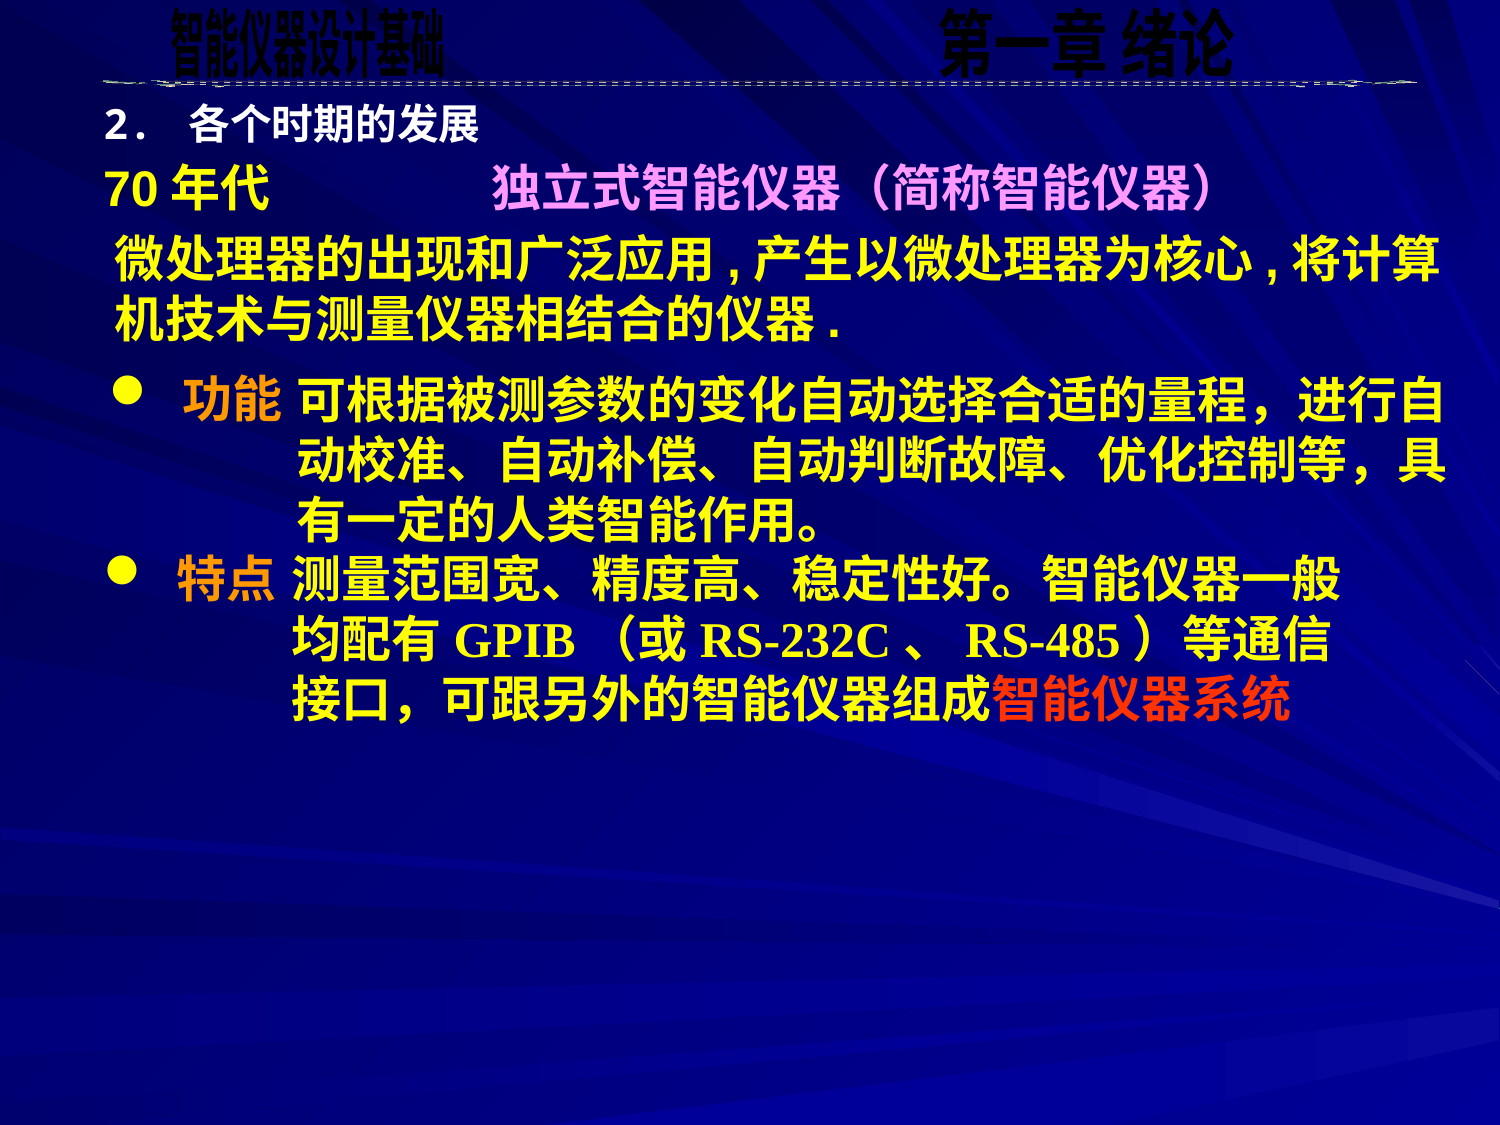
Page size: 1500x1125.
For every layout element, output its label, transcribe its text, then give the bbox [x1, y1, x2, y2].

text_box 70年代 [88, 149, 361, 225]
text_box 独立式智能仪器（简称智能仪器） [430, 149, 1500, 224]
picture [88, 78, 1424, 91]
text_box 2. 各个时期的发展 [88, 90, 951, 155]
text_box 功能 [94, 359, 303, 435]
text_box 测量范围宽、精度高、稳定性好。智能仪器一般均配有GPIB（或RS-232C、RS-485）等通信接口，可跟另外的智能仪器组成智能仪器系统 [276, 539, 1390, 735]
text_box 可根据被测参数的变化自动选择合适的量程，进行自动校准、自动补偿、自动判断故障、优化控制等，具有一定的人类智能作用。 [282, 361, 1500, 557]
text_box 特点 [88, 539, 276, 615]
text_box 微处理器的出现和广泛应用,产生以微处理器为核心,将计算机技术与测量仪器相结合的仪器. [100, 220, 1460, 355]
